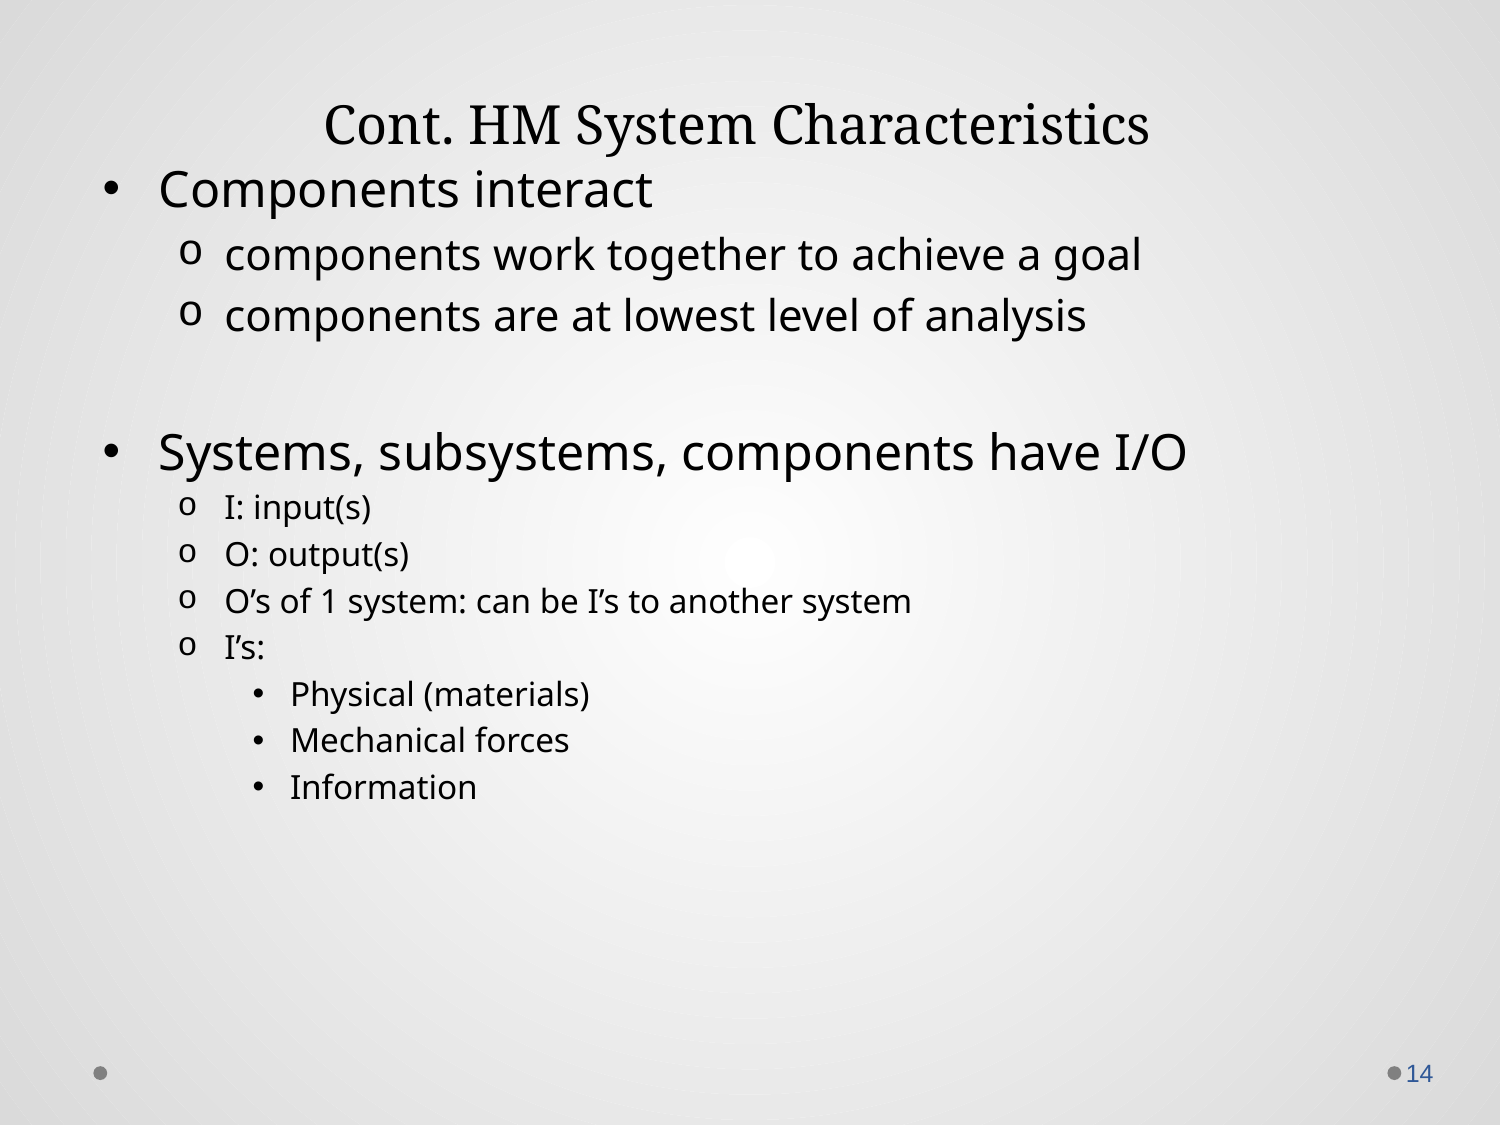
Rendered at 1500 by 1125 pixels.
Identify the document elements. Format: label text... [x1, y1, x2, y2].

list Components interact components work together to achieve a goal components are at lowest level of analysis Systems, subsystems, components have I/O I: input(s) O: output(s) O’s of 1 system: can be I’s to another system I’s: Physical (materials) Mechanical forces Information [87, 149, 1438, 1113]
title Cont. HM System Characteristics [62, 62, 1413, 163]
slide_number 14 [1401, 1042, 1494, 1103]
